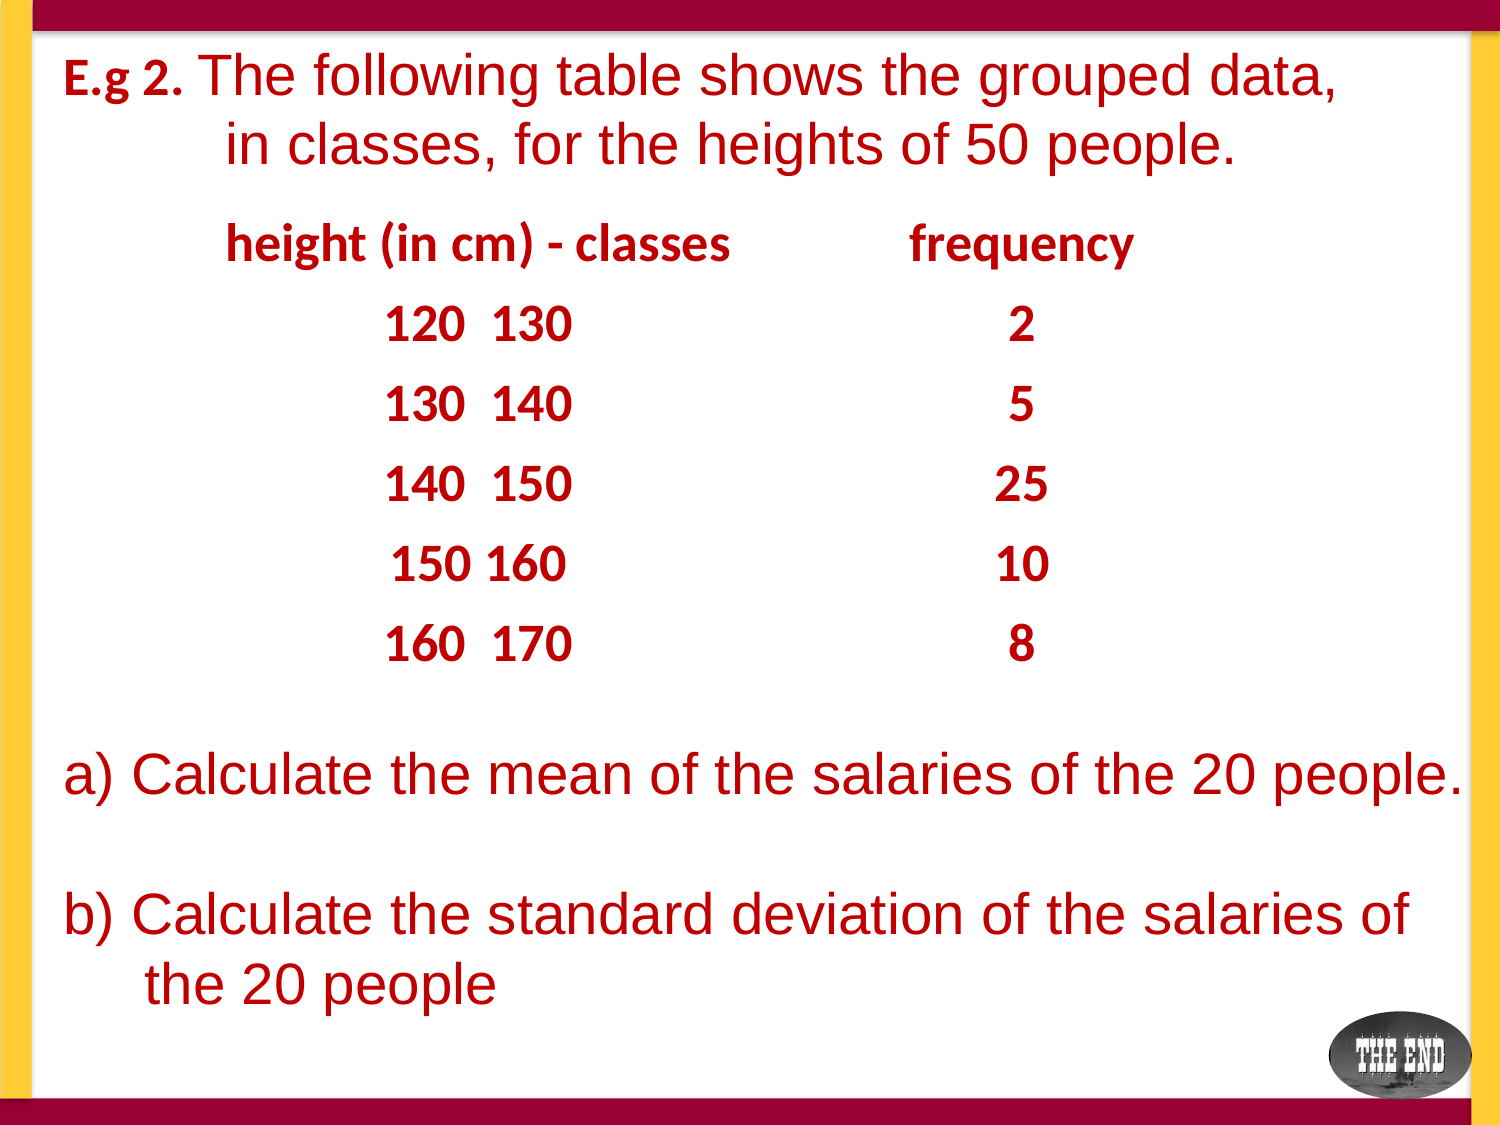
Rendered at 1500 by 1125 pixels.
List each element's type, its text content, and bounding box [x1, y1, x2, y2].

text_box E.g 2. The following table shows the grouped data, in classes, for the heights of 50 people. a) Calculate the mean of the salaries of the 20 people. b) Calculate the standard deviation of the salaries of the 20 people [48, 29, 1499, 1089]
picture [1353, 1089, 1447, 1100]
